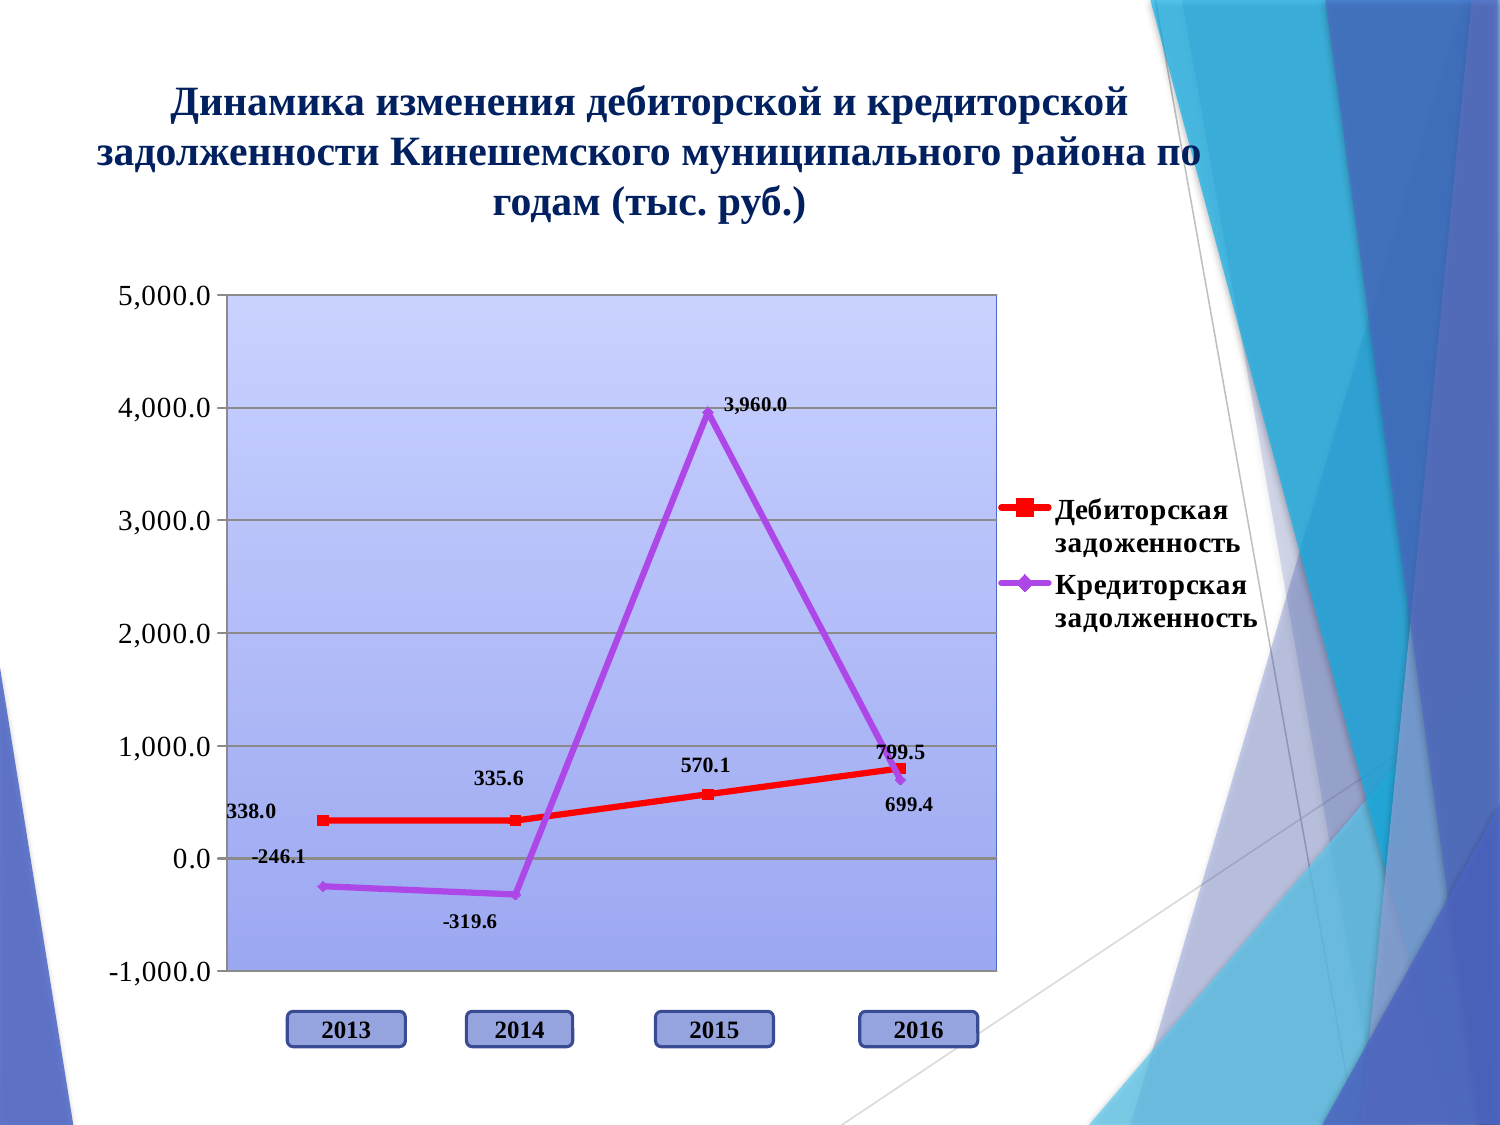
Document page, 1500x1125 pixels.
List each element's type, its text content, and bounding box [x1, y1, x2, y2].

text_box 2014 [464, 1009, 575, 1049]
text_box 2013 [285, 1009, 407, 1049]
text_box Динамика изменения дебиторской и кредиторской задолженности Кинешемского муниципального района по годам (тыс. руб.) [53, 66, 1247, 232]
text_box 2016 [858, 1009, 980, 1049]
text_box 2015 [653, 1009, 776, 1049]
chart [87, 277, 1342, 989]
